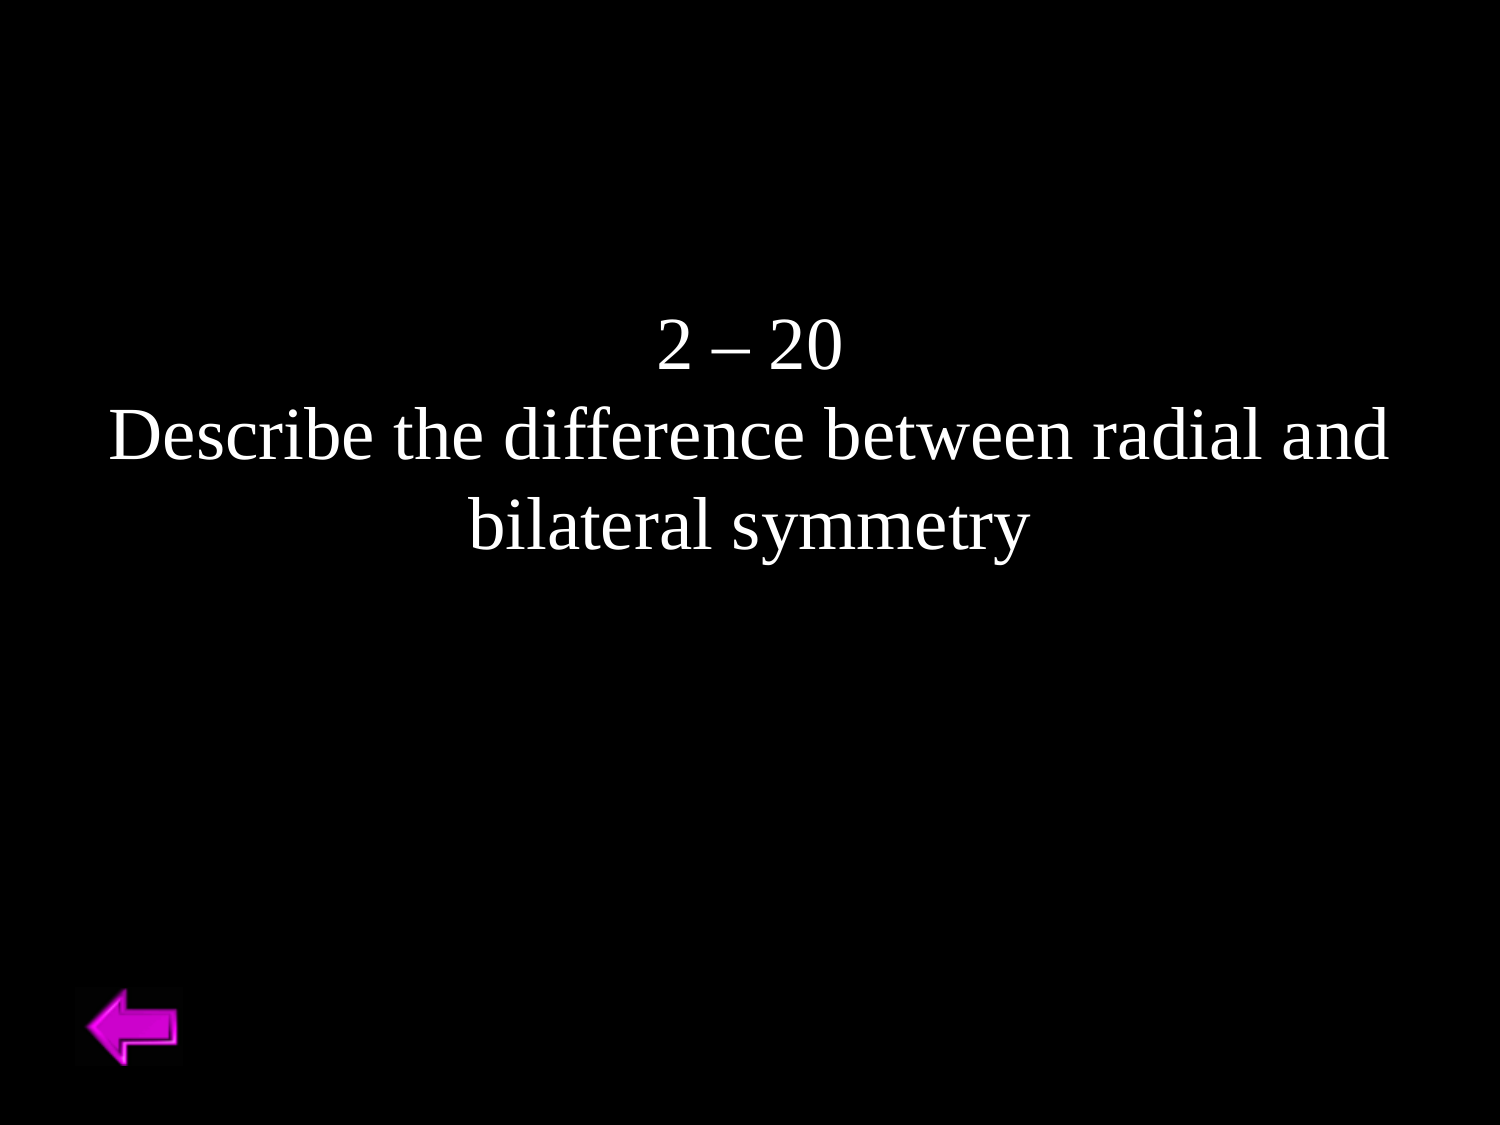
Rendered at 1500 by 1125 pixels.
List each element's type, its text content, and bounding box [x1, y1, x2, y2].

picture [74, 987, 183, 1066]
text_box 2 – 20 Describe the difference between radial and bilateral symmetry [12, 287, 1488, 573]
